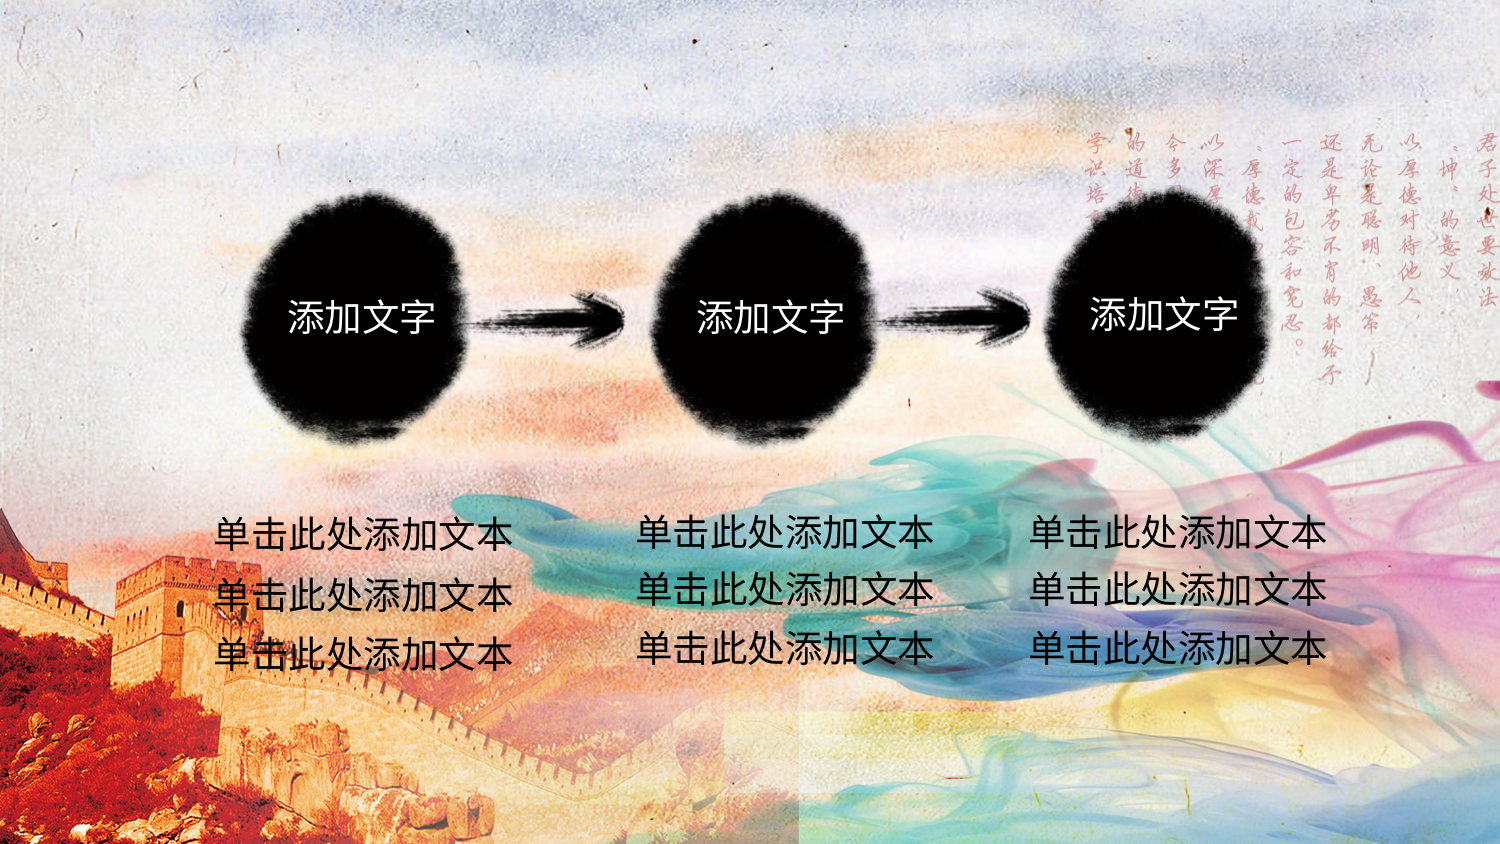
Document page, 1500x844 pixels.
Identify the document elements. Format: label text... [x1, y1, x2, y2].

text_box 单击此处添加文本 [1013, 617, 1344, 678]
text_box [234, 188, 485, 475]
text_box 单击此处添加文本 [620, 617, 950, 678]
picture [0, 0, 1500, 844]
text_box 单击此处添加文本 [620, 558, 950, 617]
text_box 单击此处添加文本 [1013, 501, 1344, 558]
text_box 单击此处添加文本 [1013, 558, 1344, 617]
text_box 单击此处添加文本 [199, 564, 529, 623]
text_box 单击此处添加文本 [620, 501, 950, 558]
text_box 单击此处添加文本 [199, 623, 529, 684]
text_box 单击此处添加文本 [199, 503, 529, 563]
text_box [1036, 185, 1287, 472]
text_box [643, 188, 894, 475]
